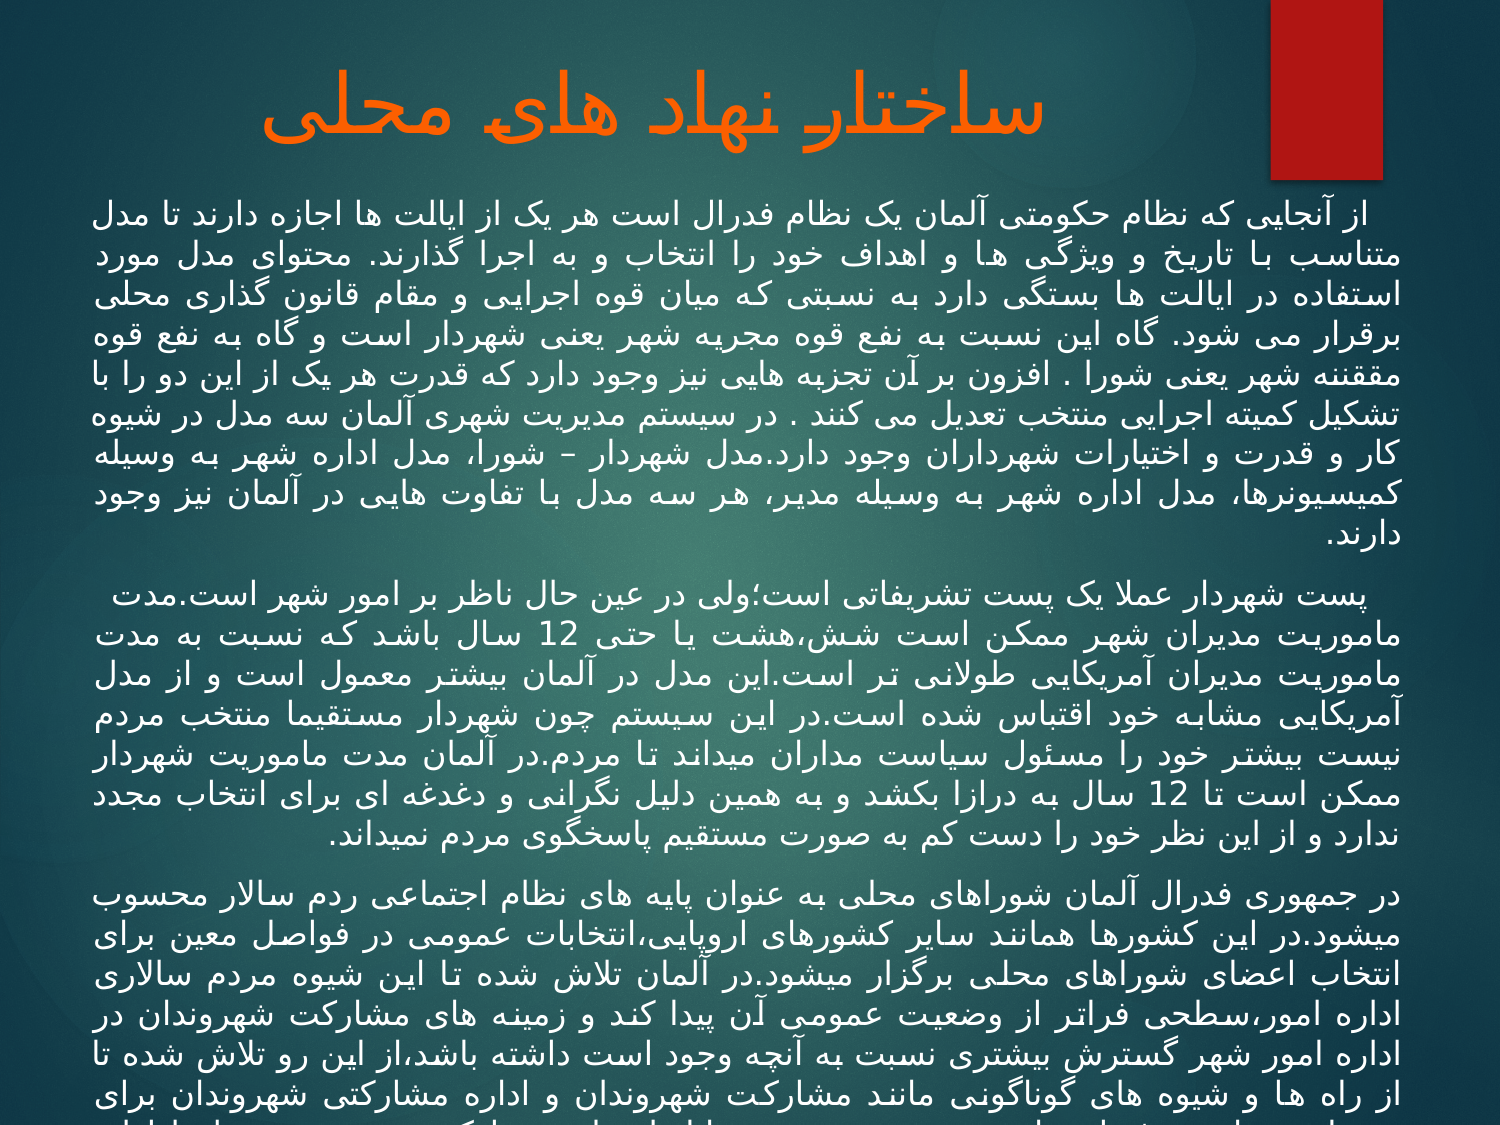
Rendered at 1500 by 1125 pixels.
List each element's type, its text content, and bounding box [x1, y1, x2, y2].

title ساختار نهاد های محلی [75, 42, 1233, 184]
list از آنجایی که نظام حکومتی آلمان یک نظام فدرال است هر یک از ایالت ها اجازه دارند تا مدل متناسب با تاریخ و ویژگی ها و اهداف خود را انتخاب و به اجرا گذارند. محتوای مدل مورد استفاده در ایالت ها بستگی دارد به نسبتی که میان قوه اجرایی و مقام قانون گذاری محلی برقرار می شود. گاه این نسبت به نفع قوه مجریه شهر یعنی شهردار است و گاه به نفع قوه مققننه شهر یعنی شورا . افزون بر آن تجزبه هایی نیز وجود دارد که قدرت هر یک از این دو را با تشکیل کمیته اجرایی منتخب تعدیل می کنند . در سیستم مدیریت شهری آلمان سه مدل در شیوه کار و قدرت و اختیارات شهرداران وجود دارد.مدل شهردار – شورا، مدل اداره شهر به وسیله کمیسیونرها، مدل اداره شهر به وسیله مدیر، هر سه مدل با تفاوت هایی در آلمان نیز وجود دارند. پست شهردار عملا یک پست تشریفاتی است؛ولی در عین حال ناظر بر امور شهر است.مدت ماموریت مدیران شهر ممکن است شش،هشت یا حتی 12 سال باشد که نسبت به مدت ماموریت مدیران آمریکایی طولانی تر است.این مدل در آلمان بیشتر معمول است و از مدل آمریکایی مشابه خود اقتباس شده است.در این سیستم چون شهردار مستقیما منتخب مردم نیست بیشتر خود را مسئول سیاست مداران میداند تا مردم.در آلمان مدت ماموریت شهردار ممکن است تا 12 سال به درازا بکشد و به همین دلیل نگرانی و دغدغه ای برای انتخاب مجدد ندارد و از این نظر خود را دست کم به صورت مستقیم پاسخگوی مردم نمیداند. در جمهوری فدرال آلمان شوراهای محلی به عنوان پایه های نظام اجتماعی ردم سالار محسوب میشود.در این کشورها همانند سایر کشورهای اروپایی،انتخابات عمومی در فواصل معین برای انتخاب اعضای شوراهای محلی برگزار میشود.در آلمان تلاش شده تا این شیوه مردم سالاری اداره امور،سطحی فراتر از وضعیت عمومی آن پیدا کند و زمینه های مشارکت شهروندان در اداره امور شهر گسترش بیشتری نسبت به آنچه وجود است داشته باشد،از این رو تلاش شده تا از راه ها و شیوه های گوناگونی مانند مشارکت شهروندان و اداره مشارکتی شهروندان برای دستیابی به این هدف استفاده شود.در برخی شهرها ابزار جلب مشارکت مردمی در سطح ادارات محلی به شکل آگاهانه به کار گرفته شده و برخی دیگر نیز این ابزارها را با استفاده از اهرم قانون به شکل اجباری در آورده اند. [75, 184, 1440, 873]
